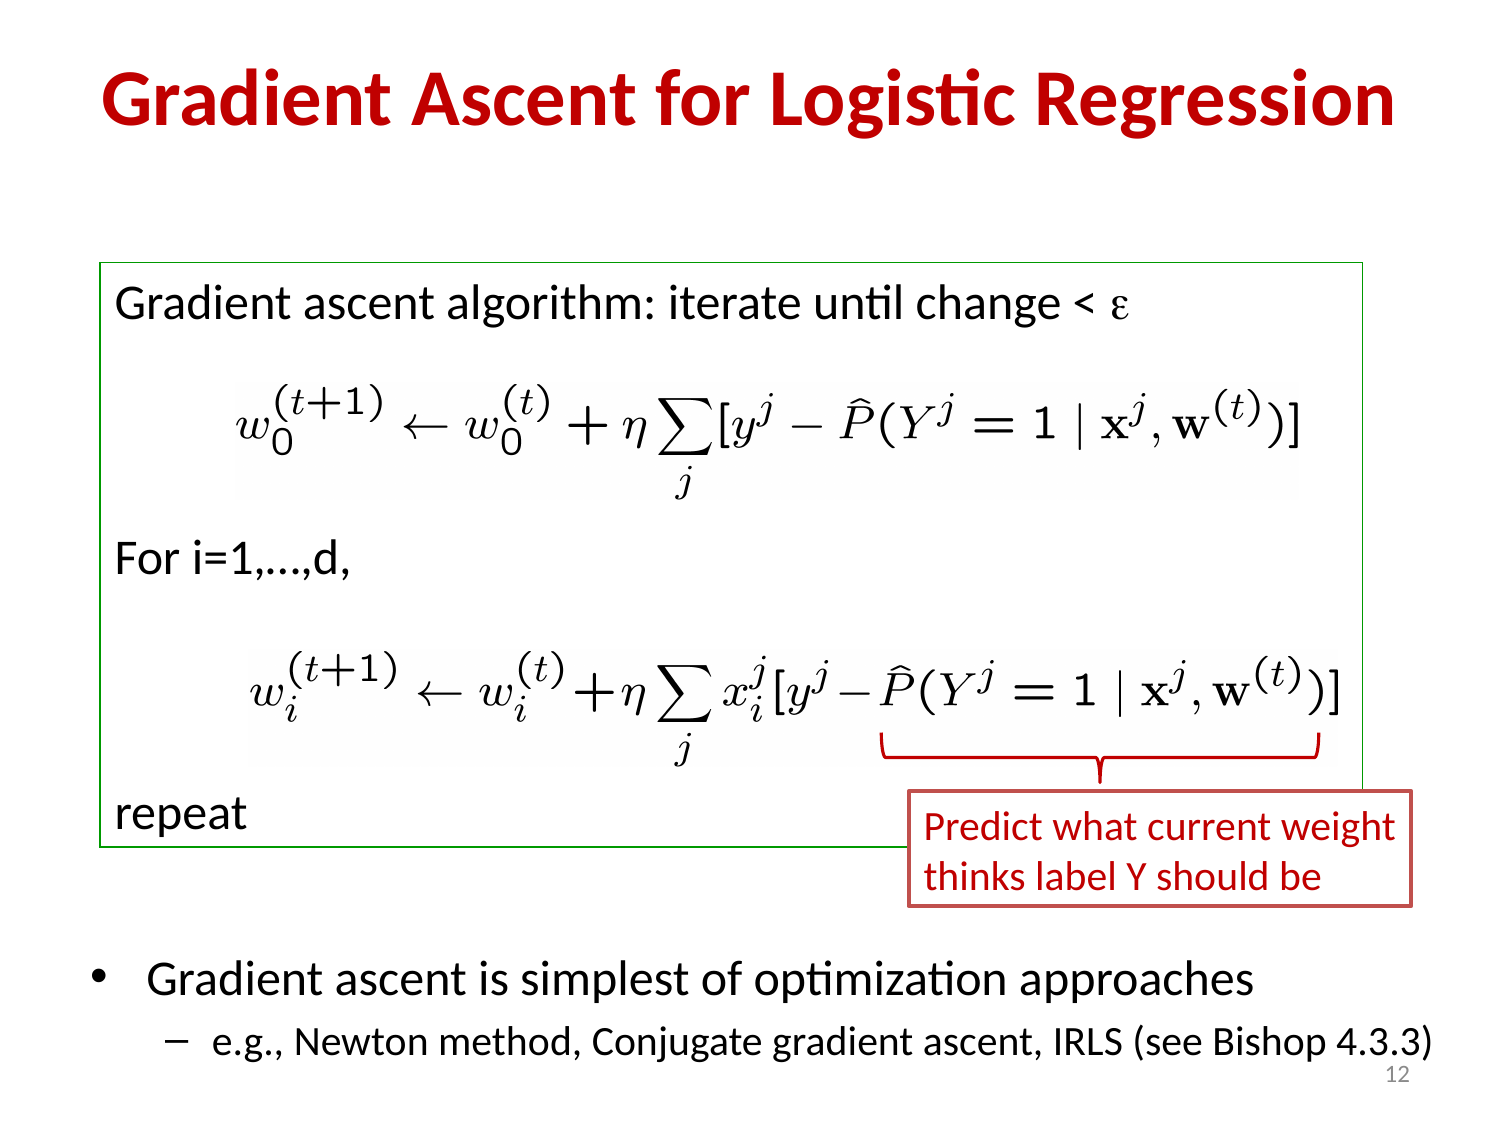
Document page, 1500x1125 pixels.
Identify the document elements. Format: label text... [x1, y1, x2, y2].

text_box Predict what current weight thinks label Y should be [907, 789, 1413, 908]
picture [248, 649, 1338, 768]
text_box Gradient ascent algorithm: iterate until change <  For i=1,…,d, repeat [99, 262, 1363, 848]
text_box Gradient ascent is simplest of optimization approaches e.g., Newton method, Conjugate gradient ascent, IRLS (see Bishop 4.3.3) [75, 937, 1463, 1125]
picture [235, 382, 1299, 500]
title Gradient Ascent for Logistic Regression [75, 37, 1425, 225]
